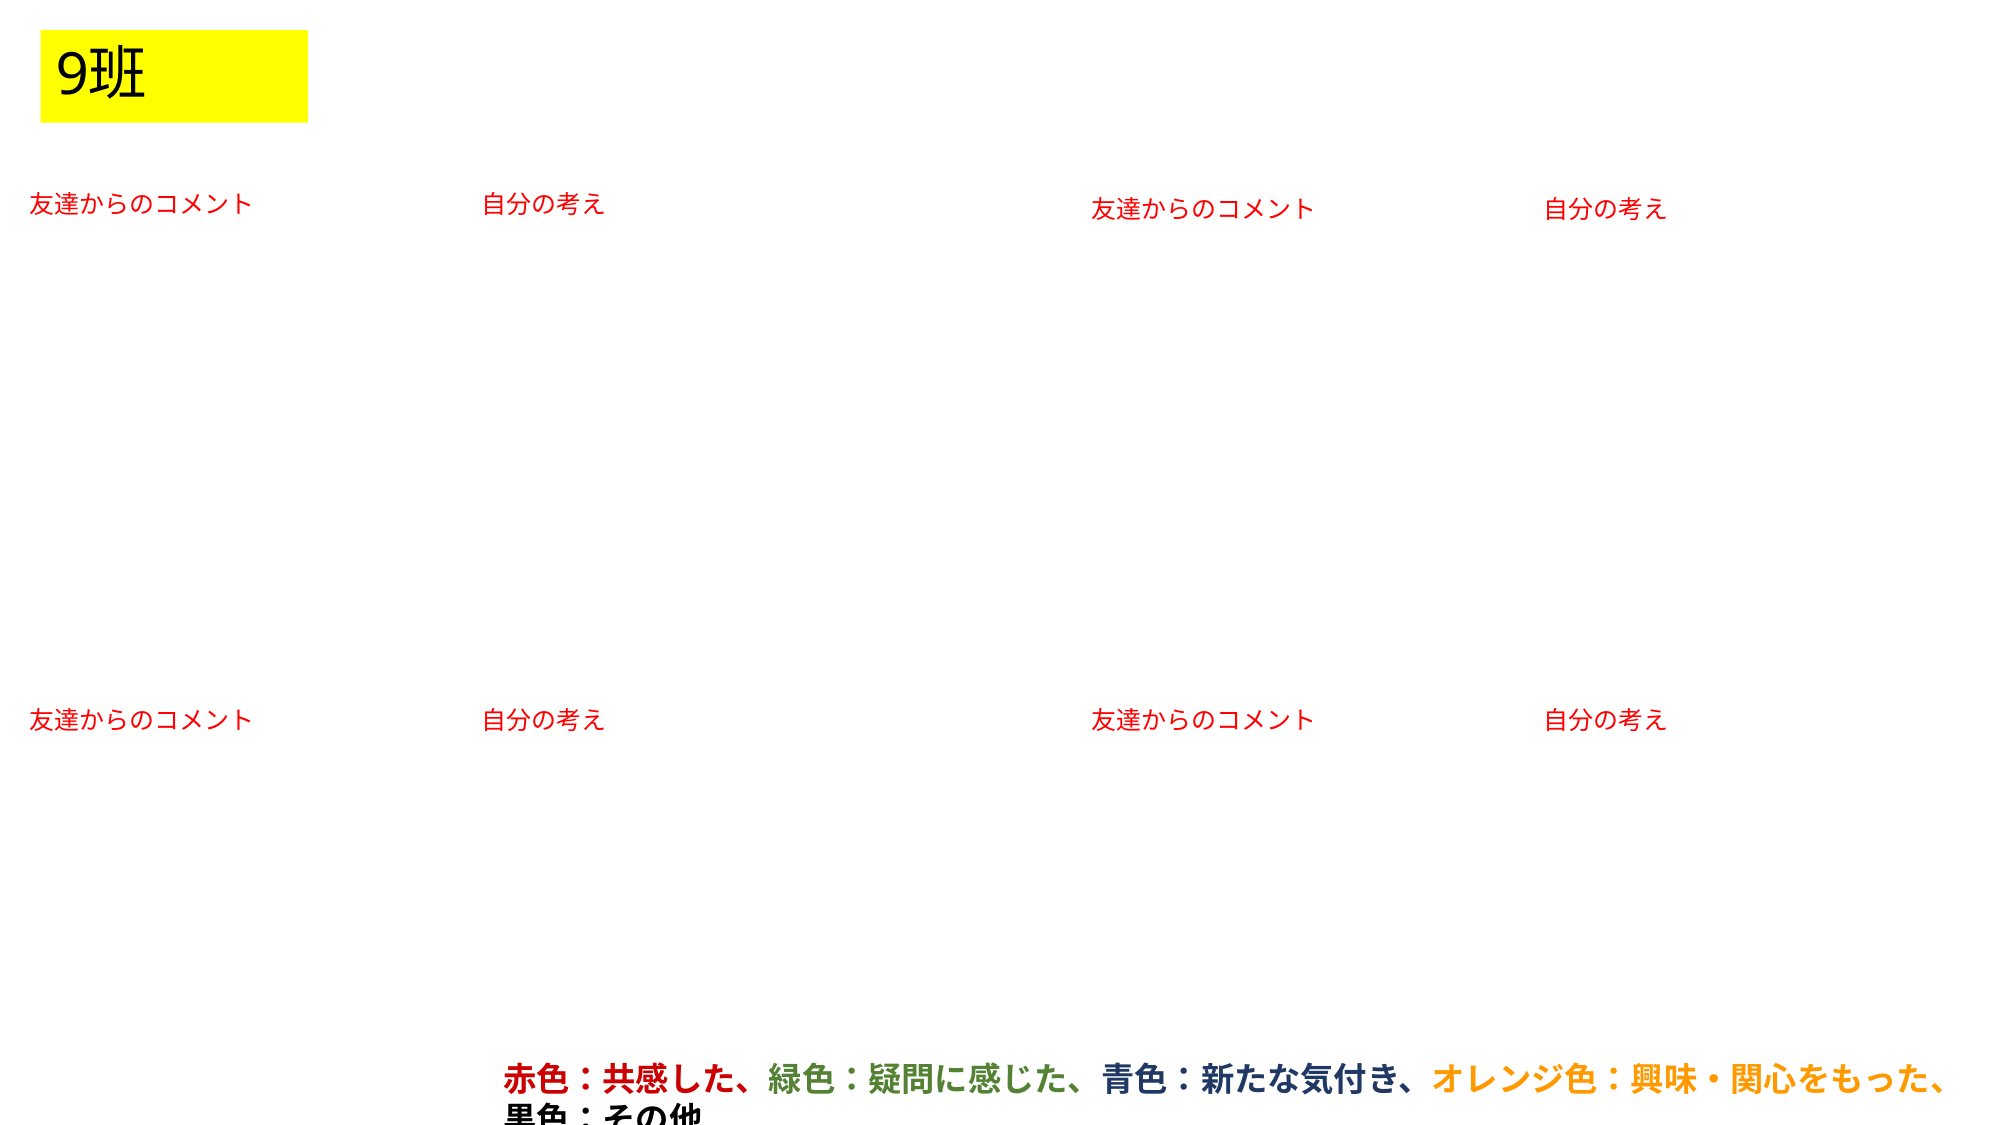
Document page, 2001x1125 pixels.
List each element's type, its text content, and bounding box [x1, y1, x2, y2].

list 9班 [40, 30, 308, 123]
